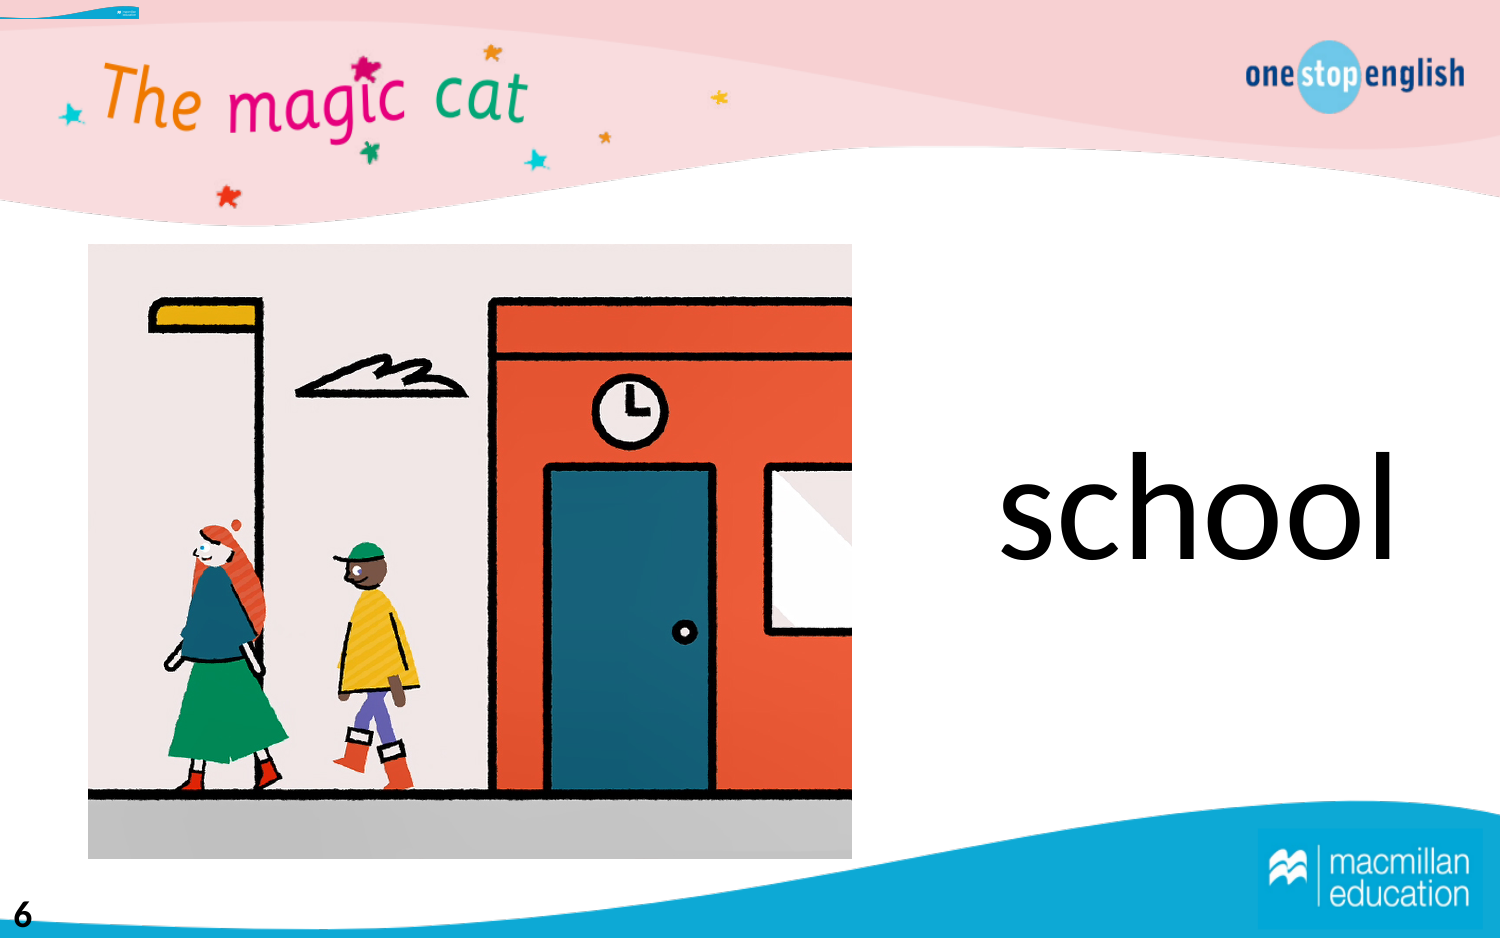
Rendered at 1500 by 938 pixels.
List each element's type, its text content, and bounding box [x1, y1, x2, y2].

footer 6 [0, 887, 475, 938]
picture [88, 244, 853, 859]
text_box school [950, 397, 1447, 598]
